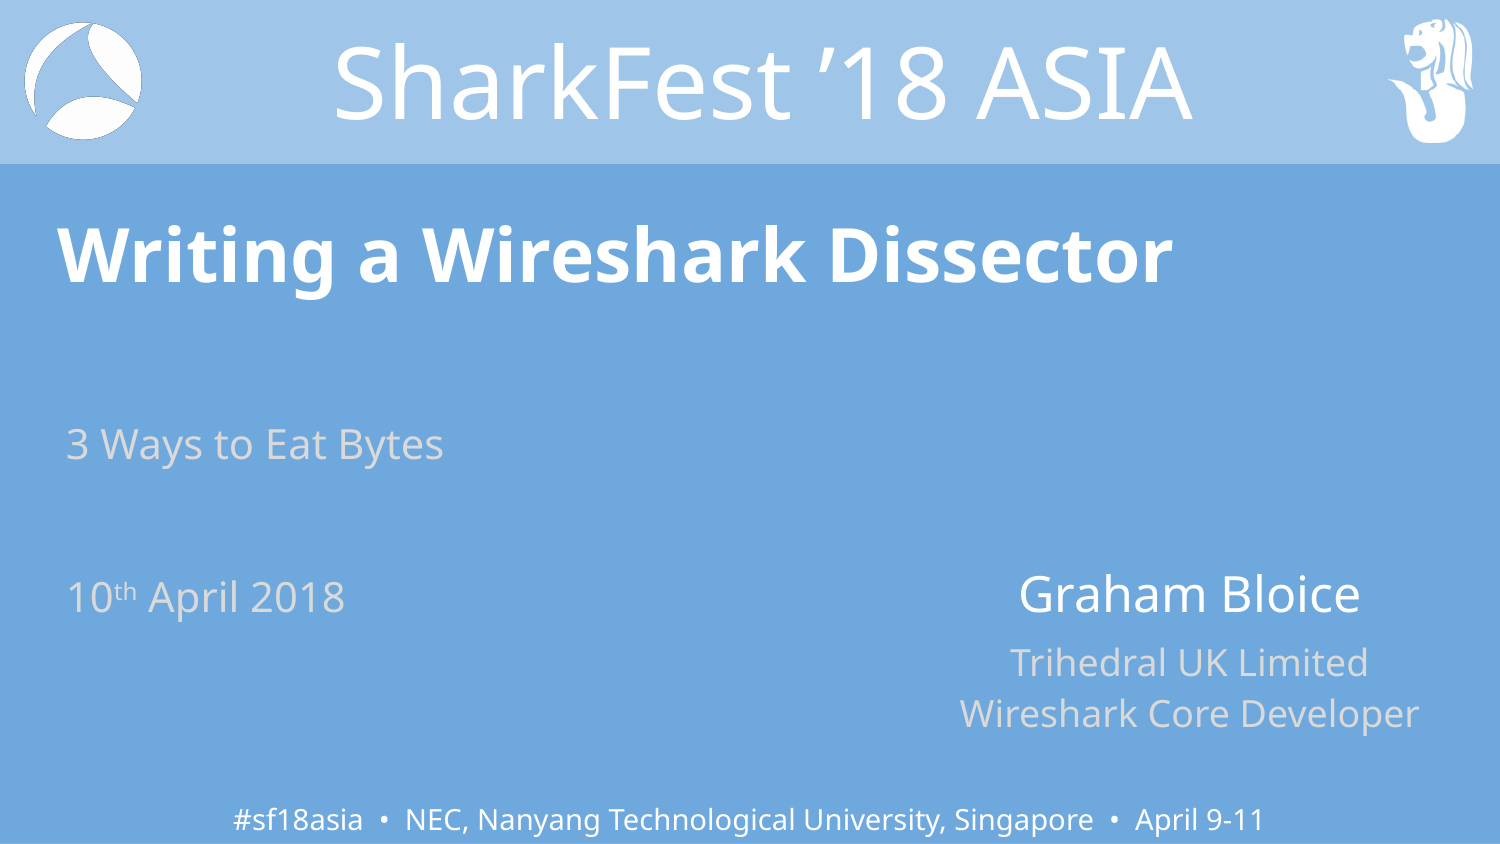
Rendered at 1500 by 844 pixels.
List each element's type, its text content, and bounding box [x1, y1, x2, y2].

title Writing a Wireshark Dissector [42, 202, 1211, 410]
picture [1387, 19, 1473, 143]
subtitle 3 Ways to Eat Bytes [42, 408, 473, 567]
picture [24, 22, 142, 140]
